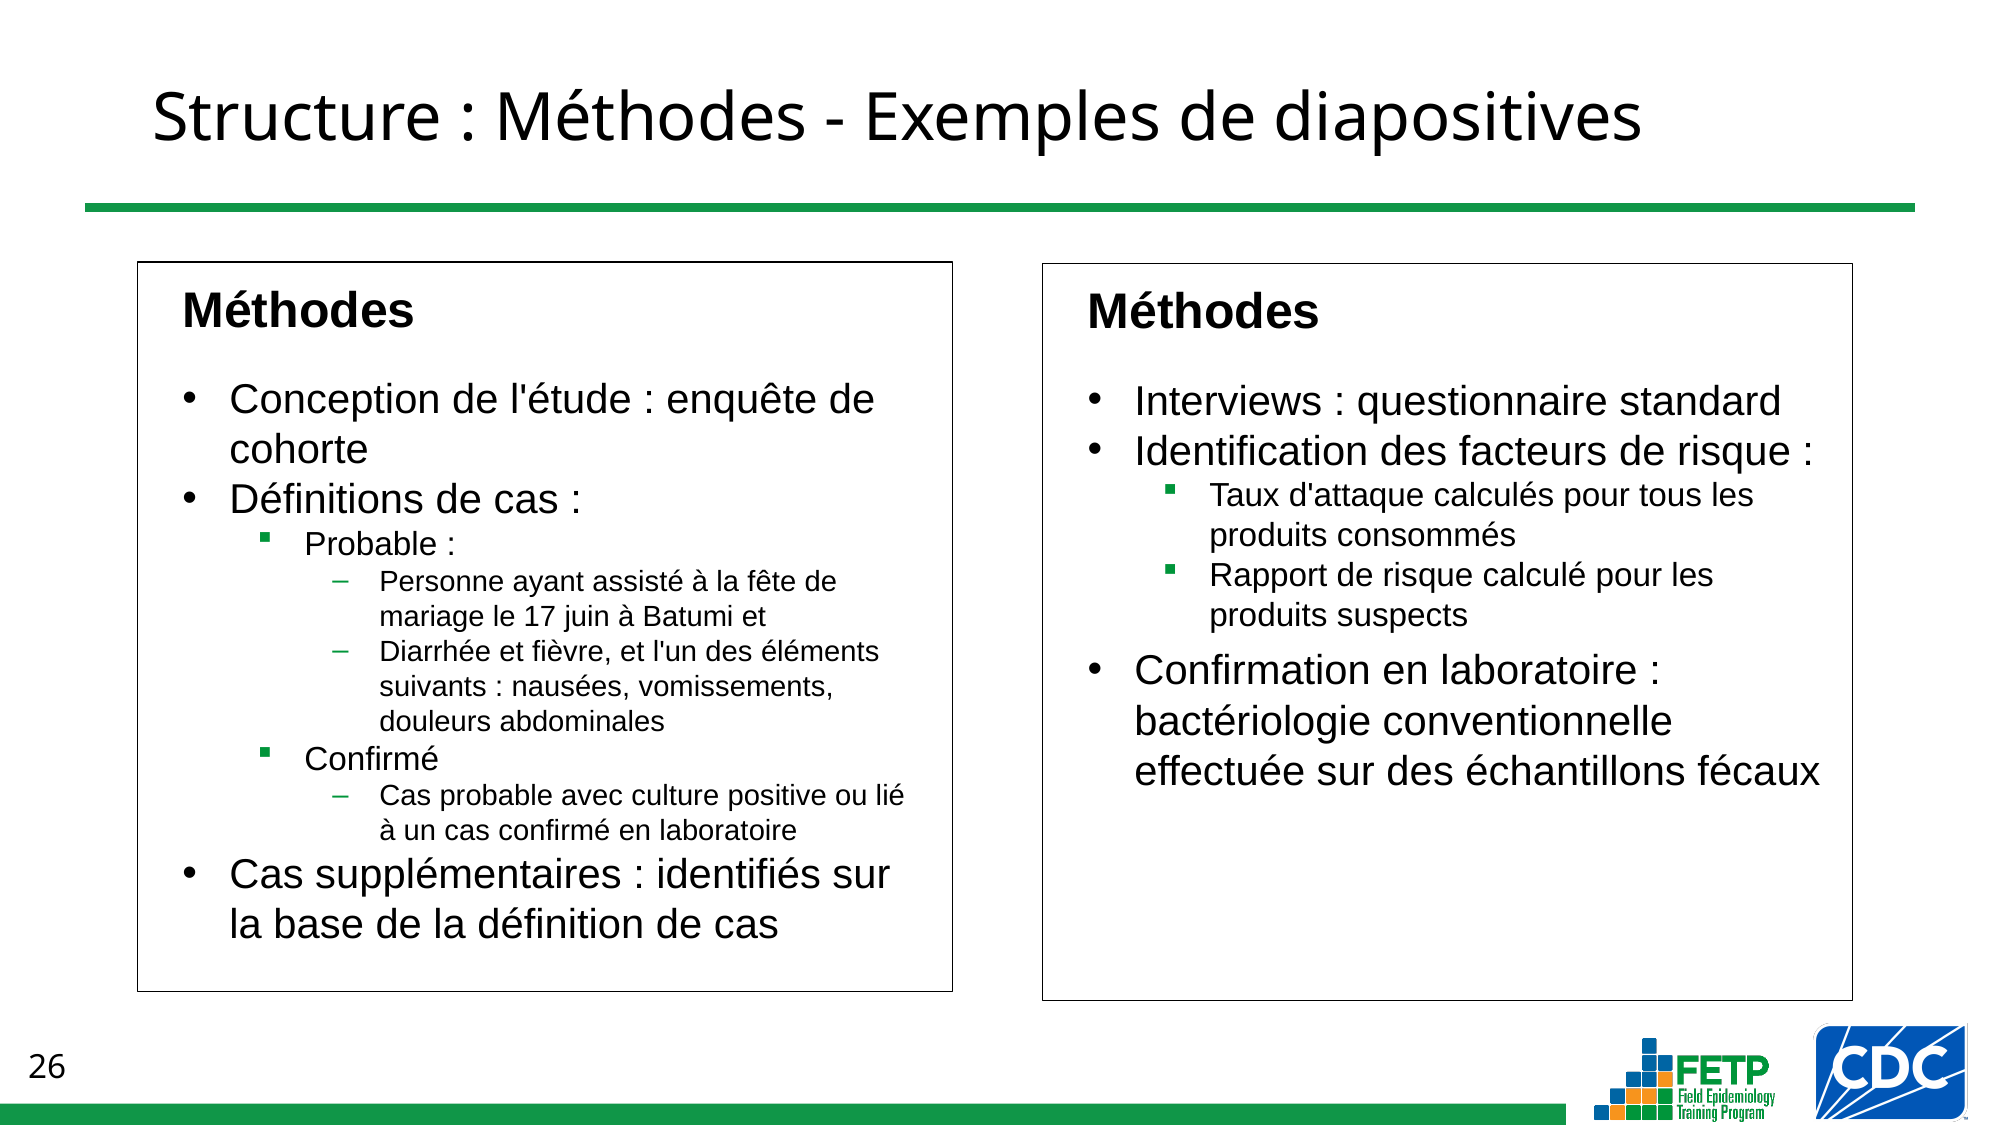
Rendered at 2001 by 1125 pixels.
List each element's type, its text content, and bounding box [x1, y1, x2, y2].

title Structure : Méthodes - Exemples de diapositives [137, 75, 1863, 207]
text_box Méthodes Conception de l'étude : enquête de cohorte Définitions de cas : Probable : Personne ayant assisté à la fête de mariage le 17 juin à Batumi et Diarrhée et fièvre, et l'un des éléments suivants : nausées, vomissements, douleurs abdominales Confirmé Cas probable avec culture positive ou lié à un cas confirmé en laboratoire Cas supplémentaires : identifiés sur la base de la définition de cas [137, 262, 953, 992]
text_box Méthodes Interviews : questionnaire standard Identification des facteurs de risque : Taux d'attaque calculés pour tous les produits consommés Rapport de risque calculé pour les produits suspects Confirmation en laboratoire : bactériologie conventionnelle effectuée sur des échantillons fécaux [1042, 263, 1853, 1001]
picture [1594, 1038, 1775, 1122]
picture [1813, 1023, 1968, 1122]
